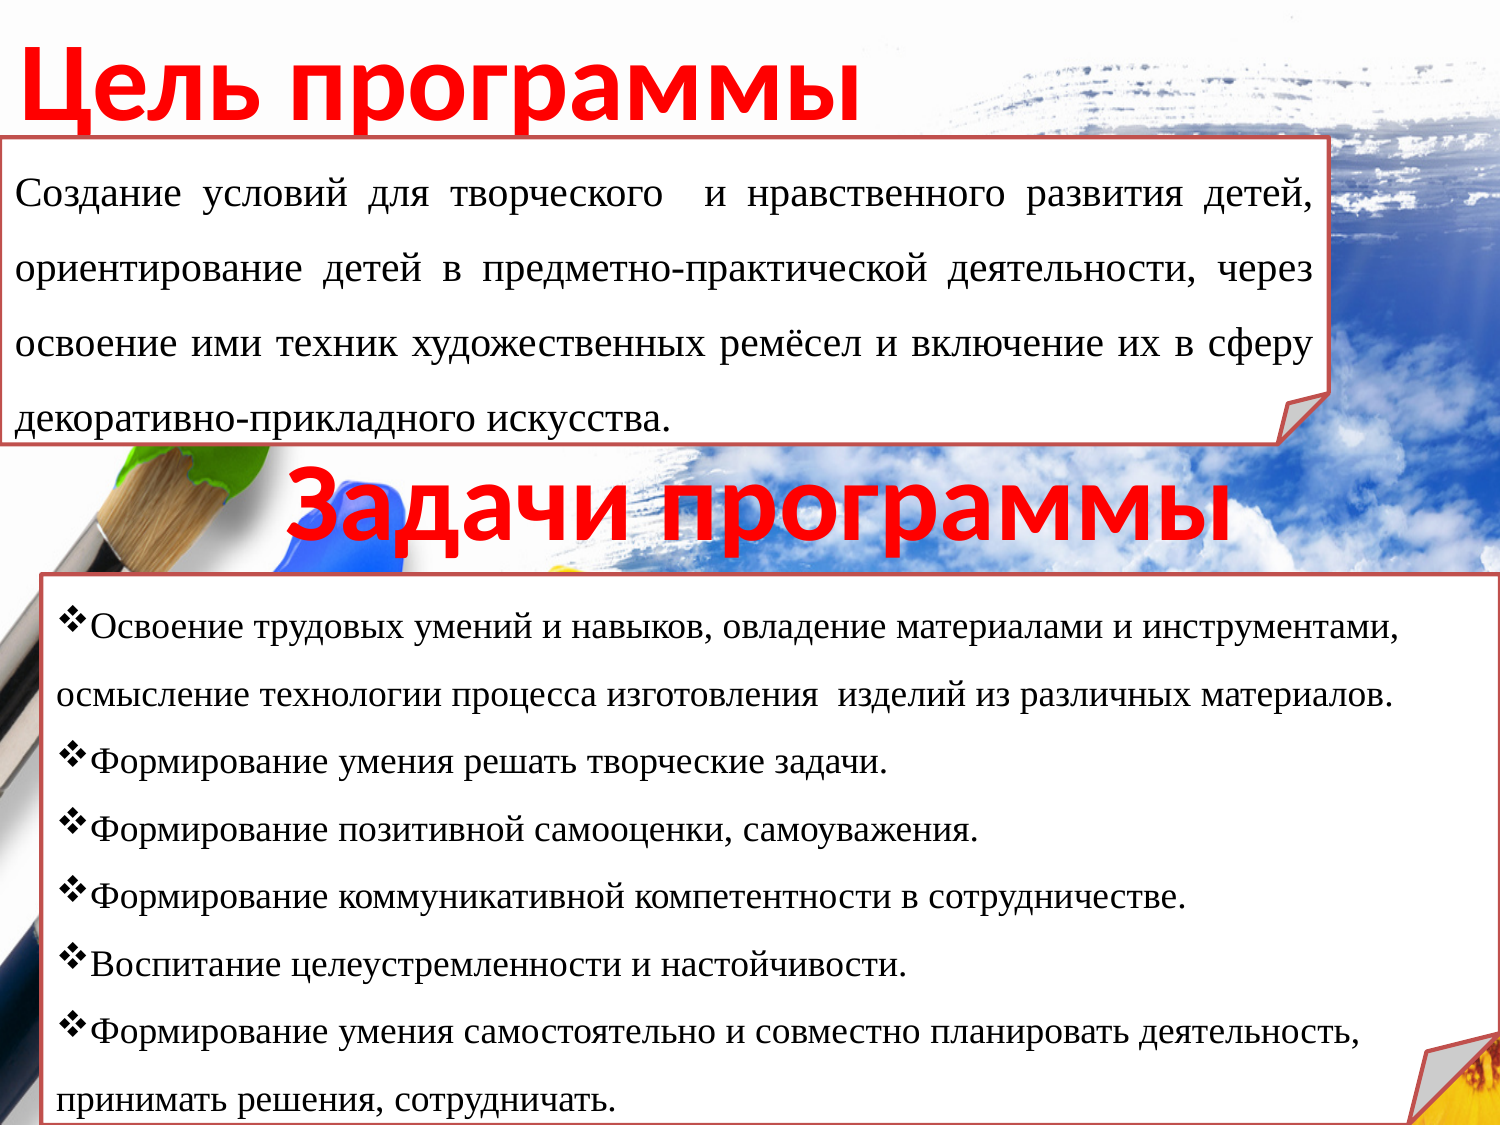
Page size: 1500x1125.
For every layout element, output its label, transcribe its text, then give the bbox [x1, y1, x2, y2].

text_box Освоение трудовых умений и навыков, овладение материалами и инструментами, осмысление технологии процесса изготовления изделий из различных материалов. Формирование умения решать творческие задачи. Формирование позитивной самооценки, самоуважения. Формирование коммуникативной компетентности в сотрудничестве. Воспитание целеустремленности и настойчивости. Формирование умения самостоятельно и совместно планировать деятельность, принимать решения, сотрудничать. [39, 572, 1500, 1125]
text_box Цель программы [4, 0, 880, 135]
picture [0, 0, 4, 135]
picture [1413, 1038, 1500, 1125]
text_box Создание условий для творческого и нравственного развития детей, ориентирование детей в предметно-практической деятельности, через освоение ими техник художественных ремёсел и включение их в сферу декоративно-прикладного искусства. [0, 135, 1331, 447]
picture [0, 0, 1500, 1125]
text_box Задачи программы [270, 420, 1252, 571]
